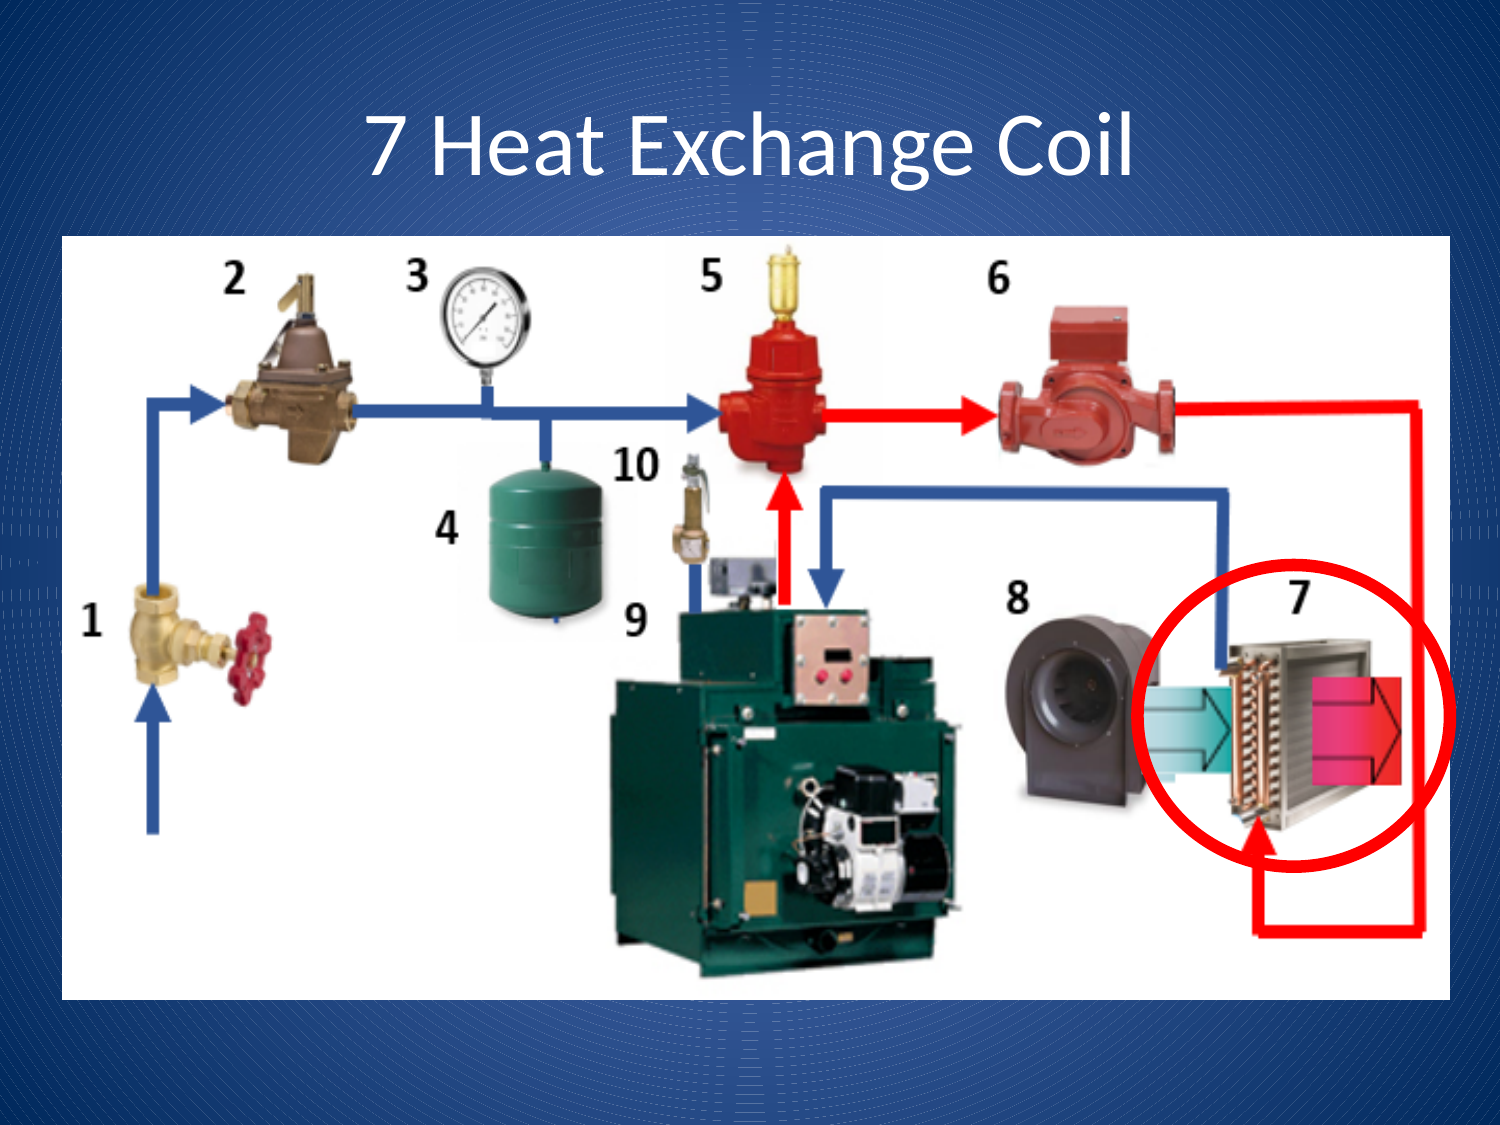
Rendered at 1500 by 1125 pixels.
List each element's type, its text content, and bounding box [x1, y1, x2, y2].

picture [62, 236, 1451, 1001]
title 7 Heat Exchange Coil [75, 45, 1425, 233]
